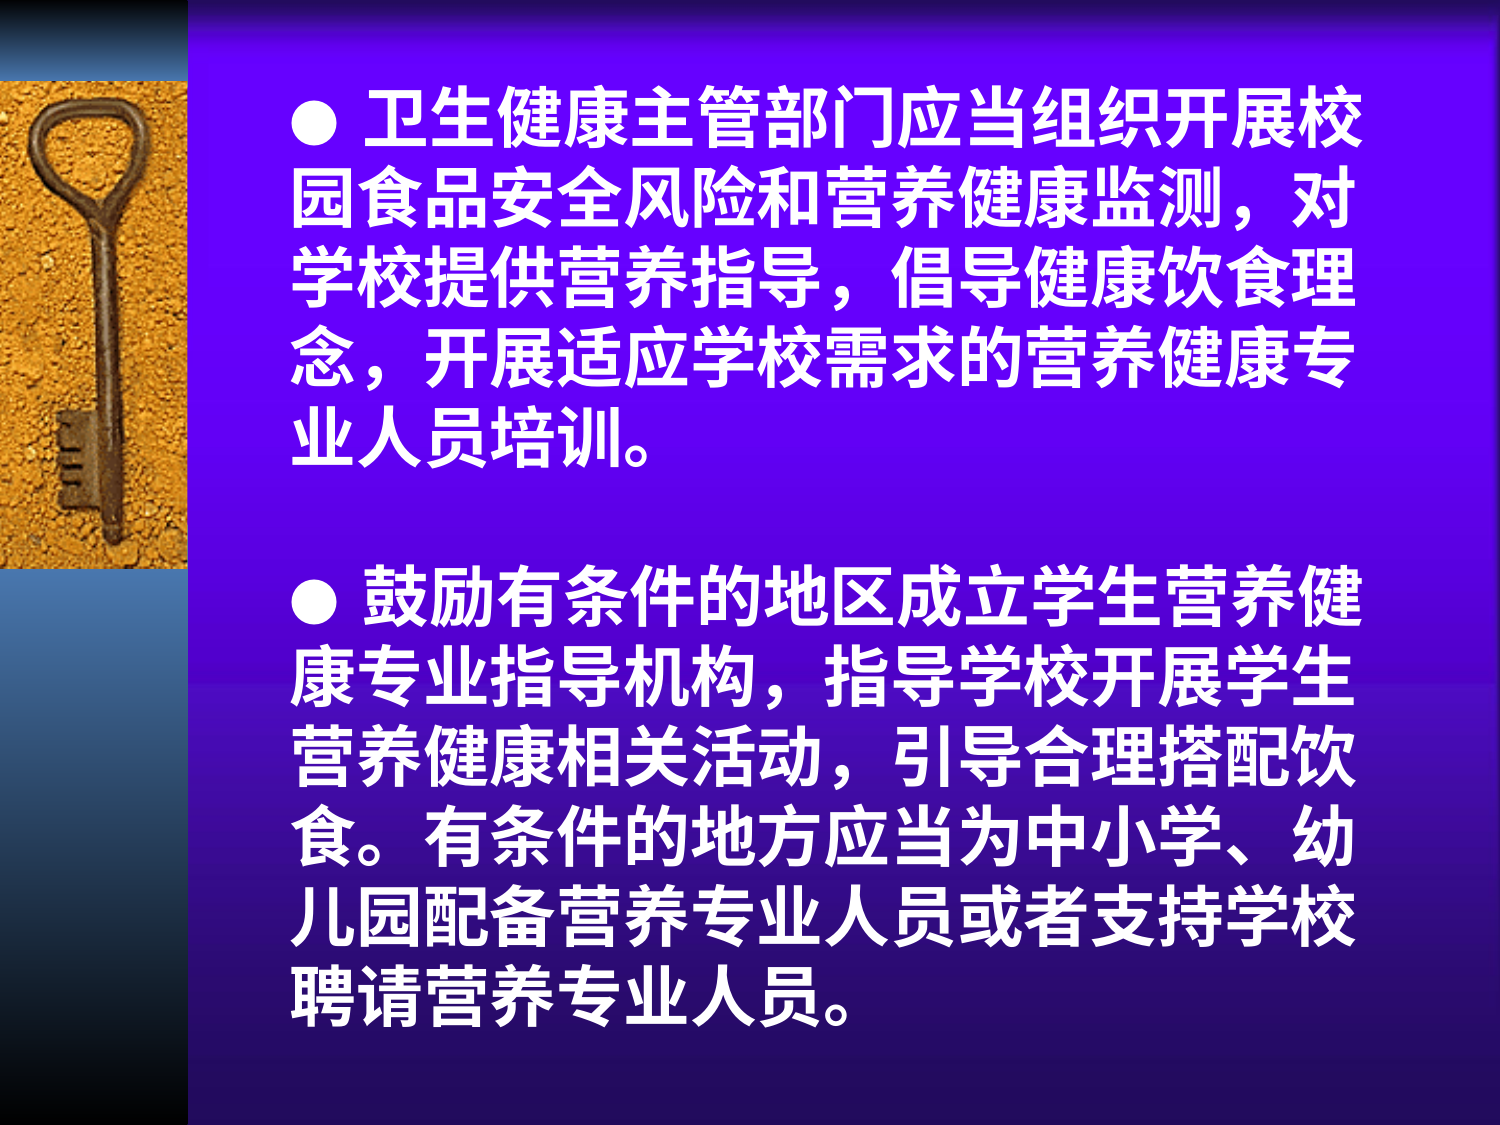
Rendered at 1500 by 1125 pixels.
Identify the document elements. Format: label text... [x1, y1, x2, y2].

text_box ● 卫生健康主管部门应当组织开展校园食品安全风险和营养健康监测，对学校提供营养指导，倡导健康饮食理念，开展适应学校需求的营养健康专业人员培训。 ● 鼓励有条件的地区成立学生营养健康专业指导机构，指导学校开展学生营养健康相关活动，引导合理搭配饮食。有条件的地方应当为中小学、幼儿园配备营养专业人员或者支持学校聘请营养专业人员。 [275, 0, 1436, 1123]
picture [0, 0, 1500, 1125]
